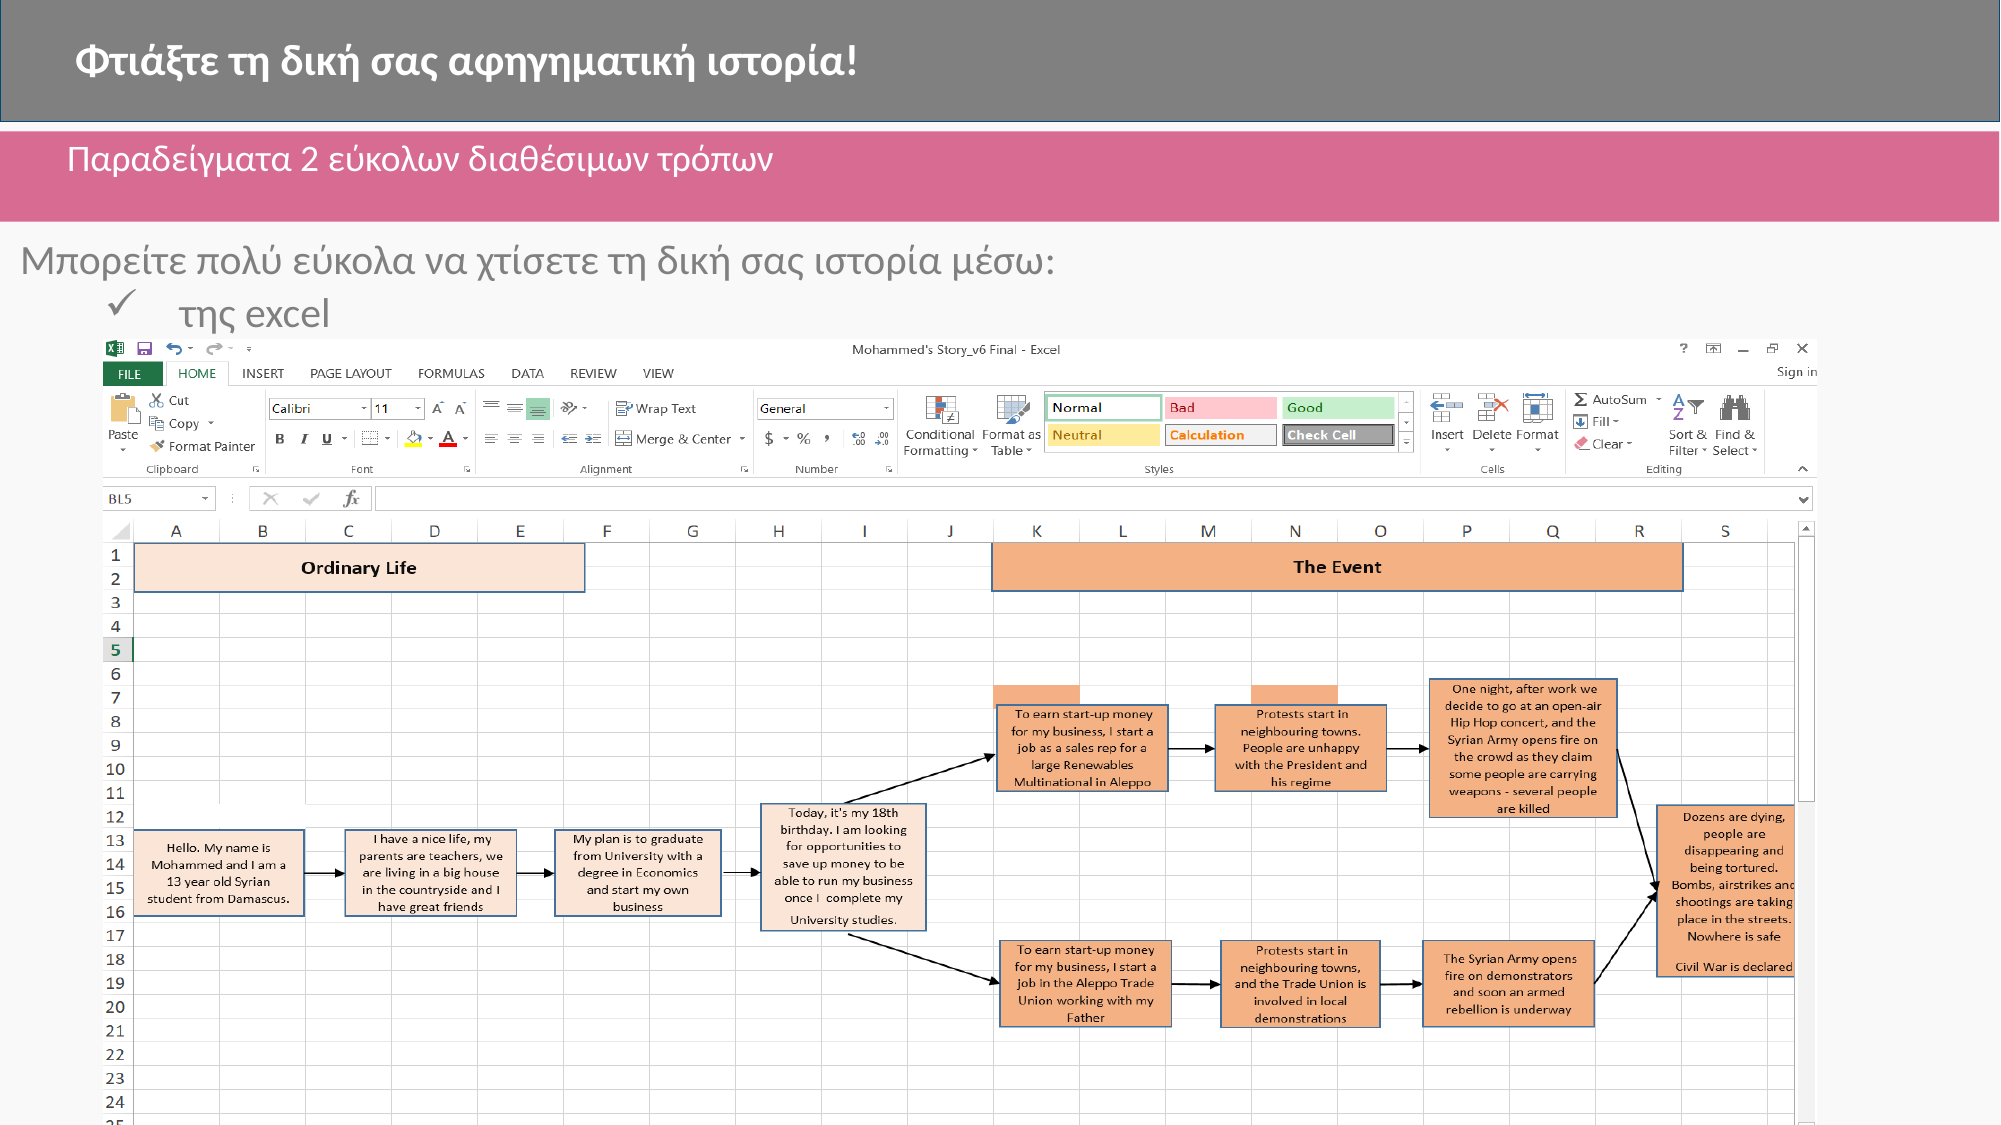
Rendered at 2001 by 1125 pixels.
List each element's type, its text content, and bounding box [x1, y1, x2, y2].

list Μπορείτε πολύ εύκολα να χτίσετε τη δική σας ιστορία μέσω: της excel [5, 231, 1884, 1025]
title Φτιάξτε τη δική σας αφηγηματική ιστορία! [60, 0, 1938, 122]
picture [103, 339, 1817, 1125]
list Παραδείγματα 2 εύκολων διαθέσιμων τρόπων [0, 131, 2000, 222]
